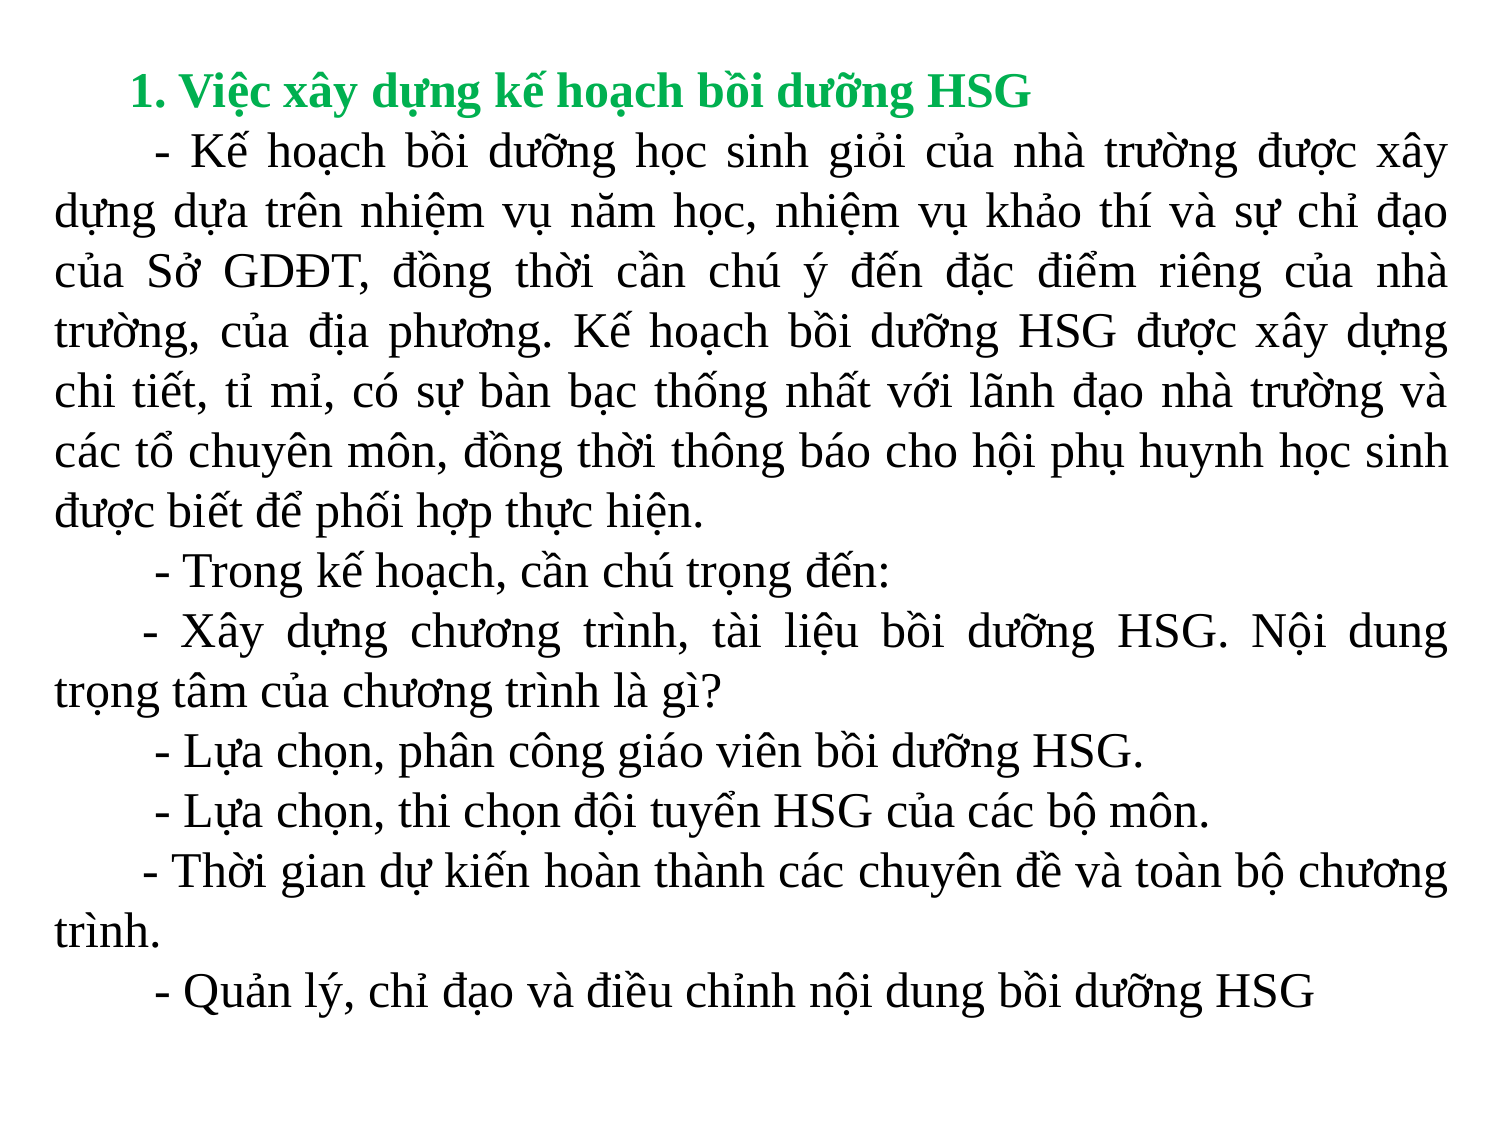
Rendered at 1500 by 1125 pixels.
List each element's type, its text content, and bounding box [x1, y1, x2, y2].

text_box 1. Việc xây dựng kế hoạch bồi dưỡng HSG - Kế hoạch bồi dưỡng học sinh giỏi của nhà trường được xây dựng dựa trên nhiệm vụ năm học, nhiệm vụ khảo thí và sự chỉ đạo của Sở GDĐT, đồng thời cần chú ý đến đặc điểm riêng của nhà trường, của địa phương. Kế hoạch bồi dưỡng HSG được xây dựng chi tiết, tỉ mỉ, có sự bàn bạc thống nhất với lãnh đạo nhà trường và các tổ chuyên môn, đồng thời thông báo cho hội phụ huynh học sinh được biết để phối hợp thực hiện. - Trong kế hoạch, cần chú trọng đến: - Xây dựng chương trình, tài liệu bồi dưỡng HSG. Nội dung trọng tâm của chương trình là gì? - Lựa chọn, phân công giáo viên bồi dưỡng HSG. - Lựa chọn, thi chọn đội tuyển HSG của các bộ môn. - Thời gian dự kiến hoàn thành các chuyên đề và toàn bộ chương trình. - Quản lý, chỉ đạo và điều chỉnh nội dung bồi dưỡng HSG [39, 50, 1465, 1025]
